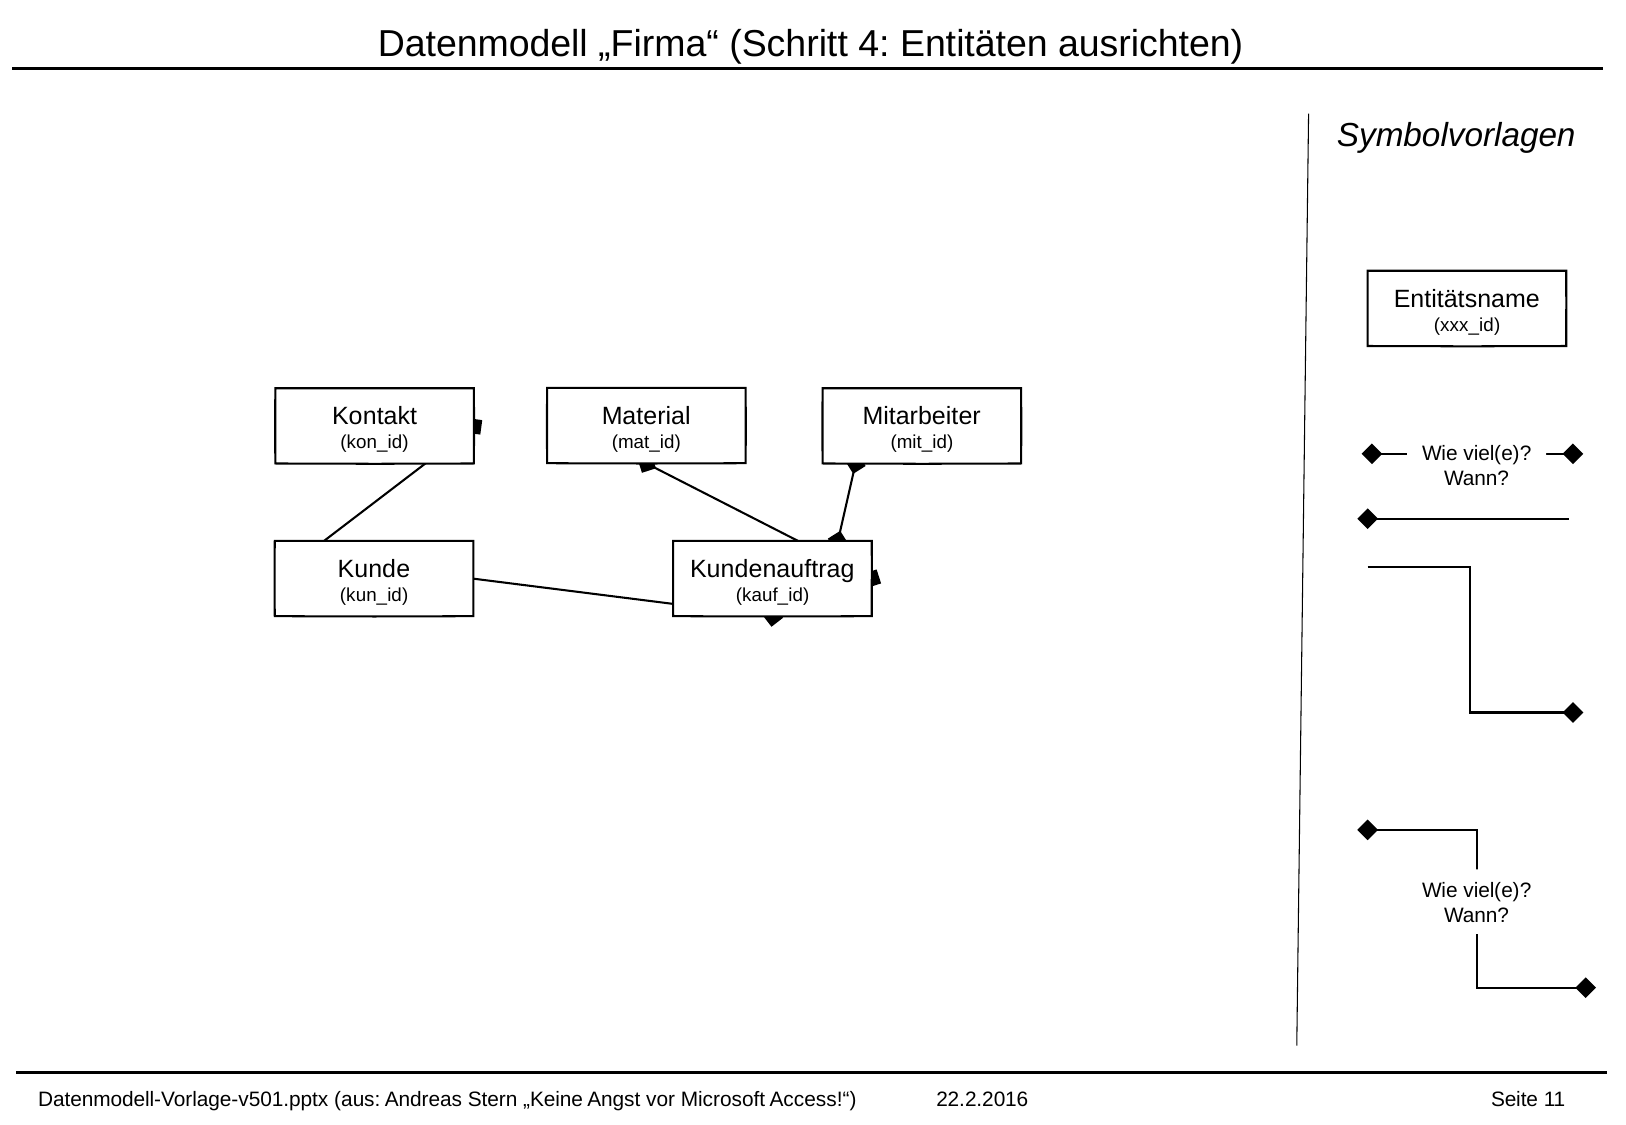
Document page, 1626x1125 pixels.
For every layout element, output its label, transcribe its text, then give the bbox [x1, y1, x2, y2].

text_box Symbolvorlagen [1322, 105, 1591, 160]
text_box Kunde (kun_id) [273, 539, 475, 618]
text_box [1367, 829, 1586, 988]
title Datenmodell „Firma“ (Schritt 4: Entitäten ausrichten) [109, 16, 1512, 89]
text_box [646, 463, 774, 541]
text_box Wie viel(e)? Wann? [1407, 454, 1547, 497]
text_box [837, 463, 856, 541]
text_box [274, 426, 475, 579]
text_box Wie viel(e)? Wann? [1407, 432, 1547, 453]
text_box Kontakt (kon_id) [274, 387, 476, 446]
text_box Kundenauftrag (kauf_id) [672, 539, 873, 618]
text_box Entitätsname (xxx_id) [1366, 269, 1568, 348]
text_box Mitarbeiter (mit_id) [821, 387, 1023, 465]
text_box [374, 540, 773, 617]
text_box Material (mat_id) [545, 386, 747, 465]
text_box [1367, 566, 1573, 713]
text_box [1296, 113, 1309, 1046]
